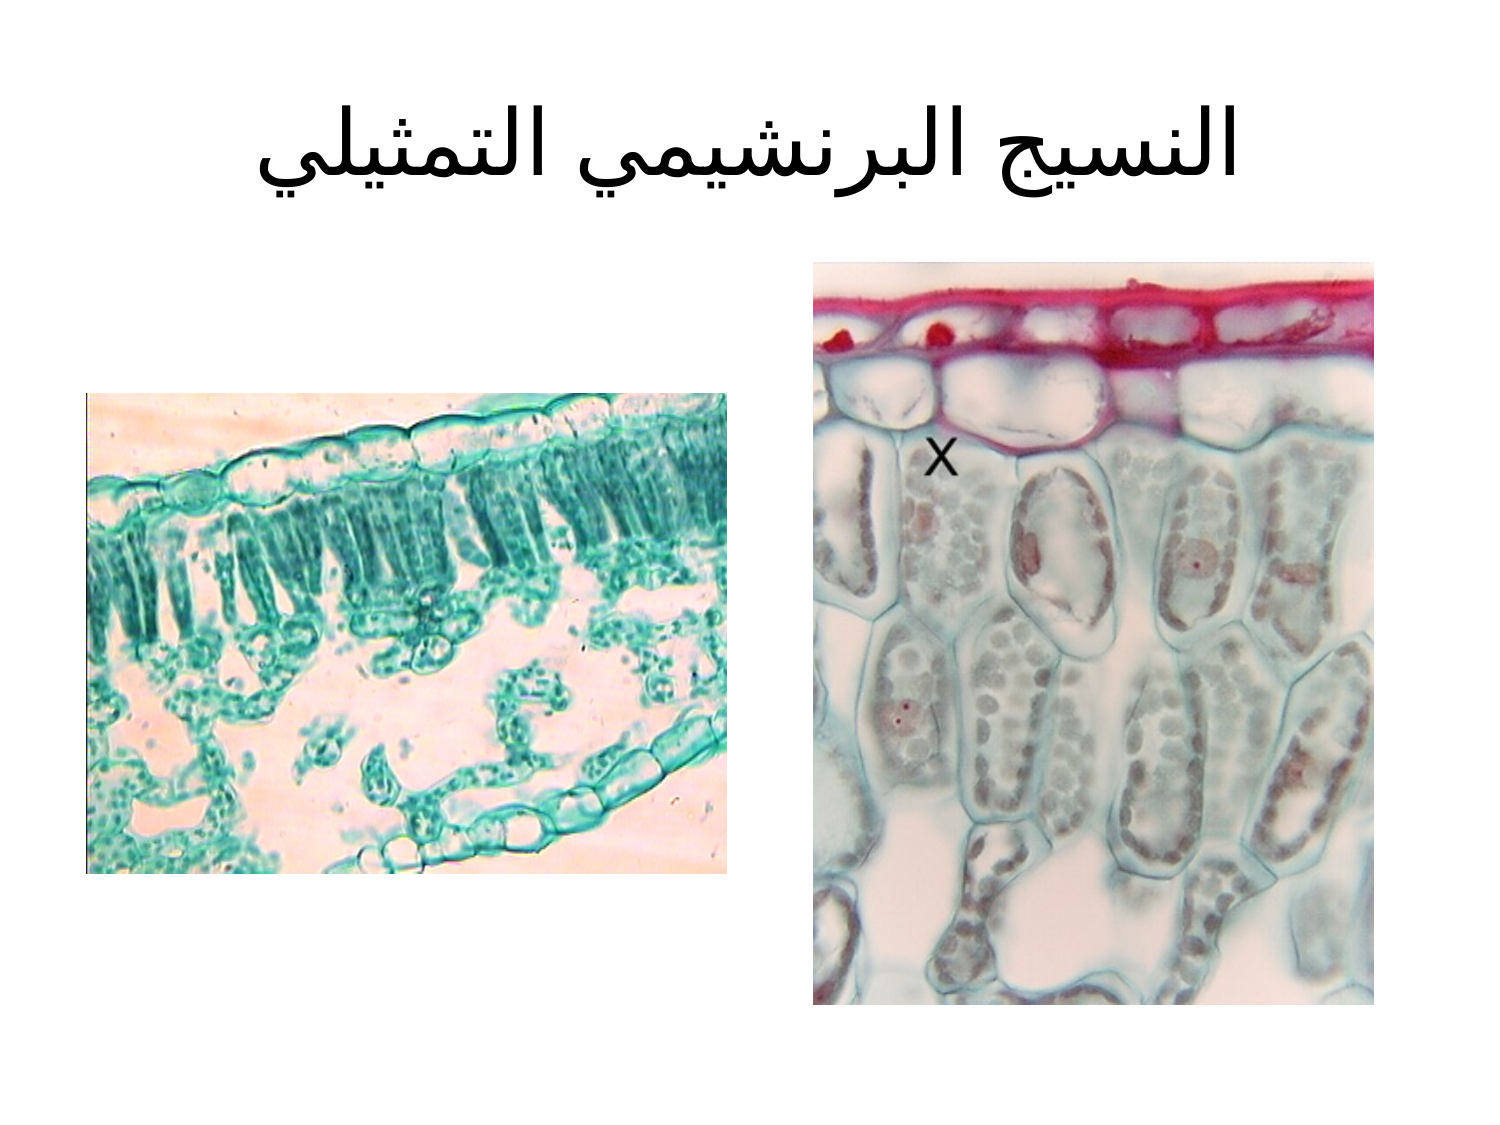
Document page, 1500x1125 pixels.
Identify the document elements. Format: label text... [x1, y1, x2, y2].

title النسيج البرنشيمي التمثيلي [75, 45, 1425, 233]
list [813, 262, 1375, 1006]
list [86, 393, 727, 874]
